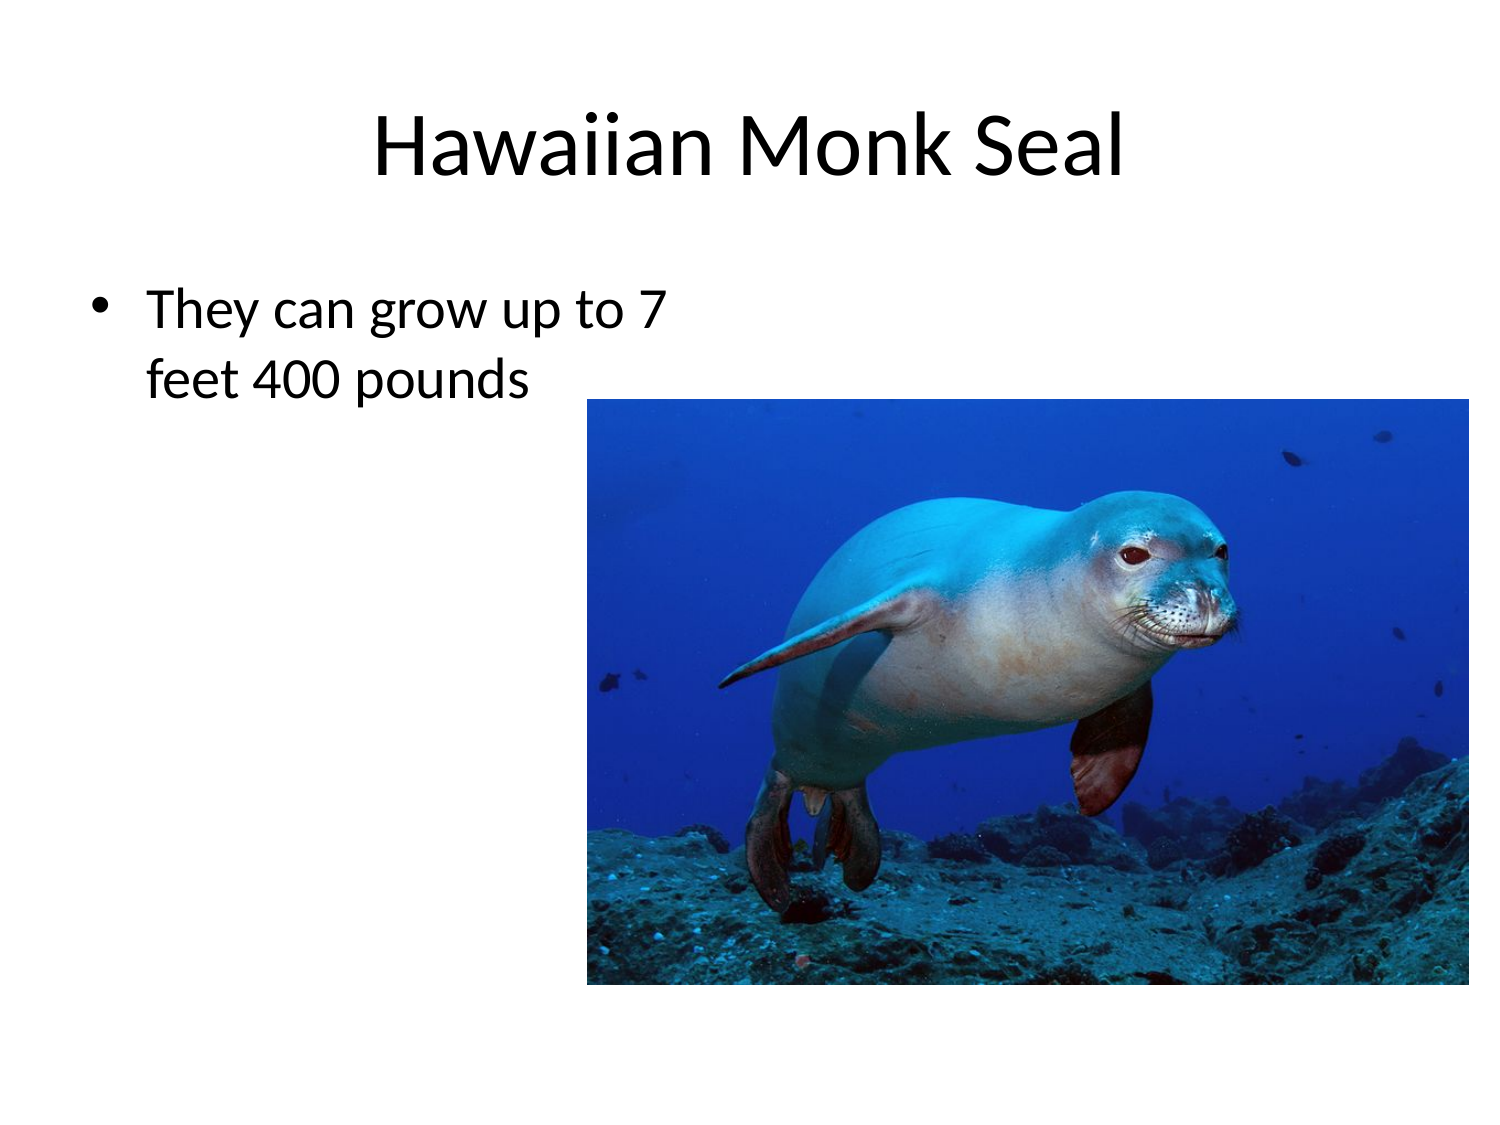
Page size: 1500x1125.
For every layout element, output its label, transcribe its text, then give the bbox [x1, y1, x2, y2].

title Hawaiian Monk Seal [75, 45, 1425, 233]
list They can grow up to 7 feet 400 pounds [75, 262, 738, 1005]
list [587, 399, 1469, 986]
